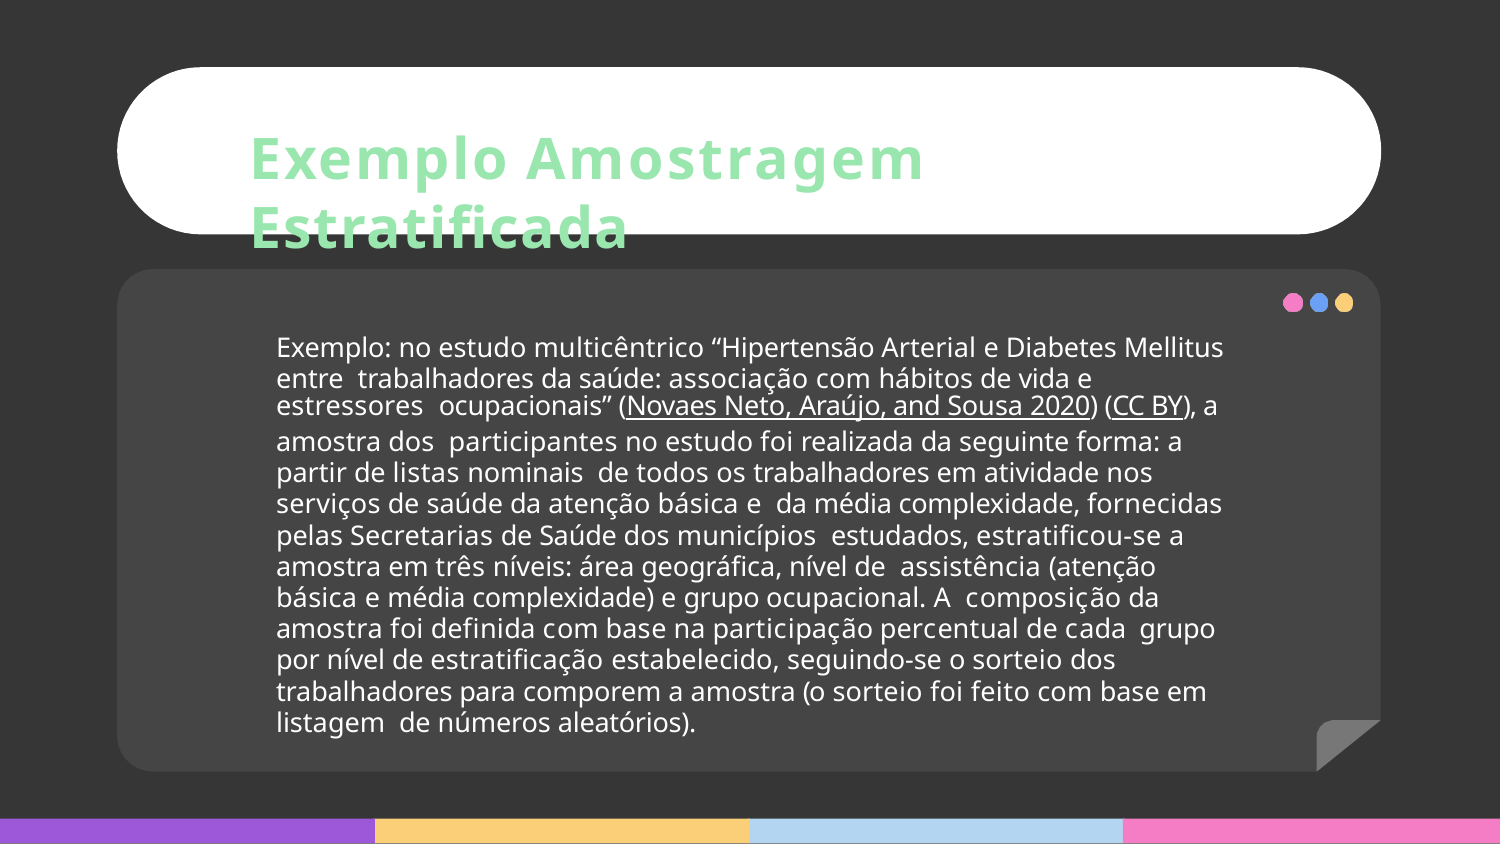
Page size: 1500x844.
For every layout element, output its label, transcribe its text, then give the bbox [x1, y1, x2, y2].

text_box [0, 818, 1500, 844]
text_box [0, 0, 1500, 817]
text_box [117, 67, 1382, 235]
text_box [116, 268, 1383, 774]
title Exemplo Amostragem Estratificada [247, 119, 1253, 264]
